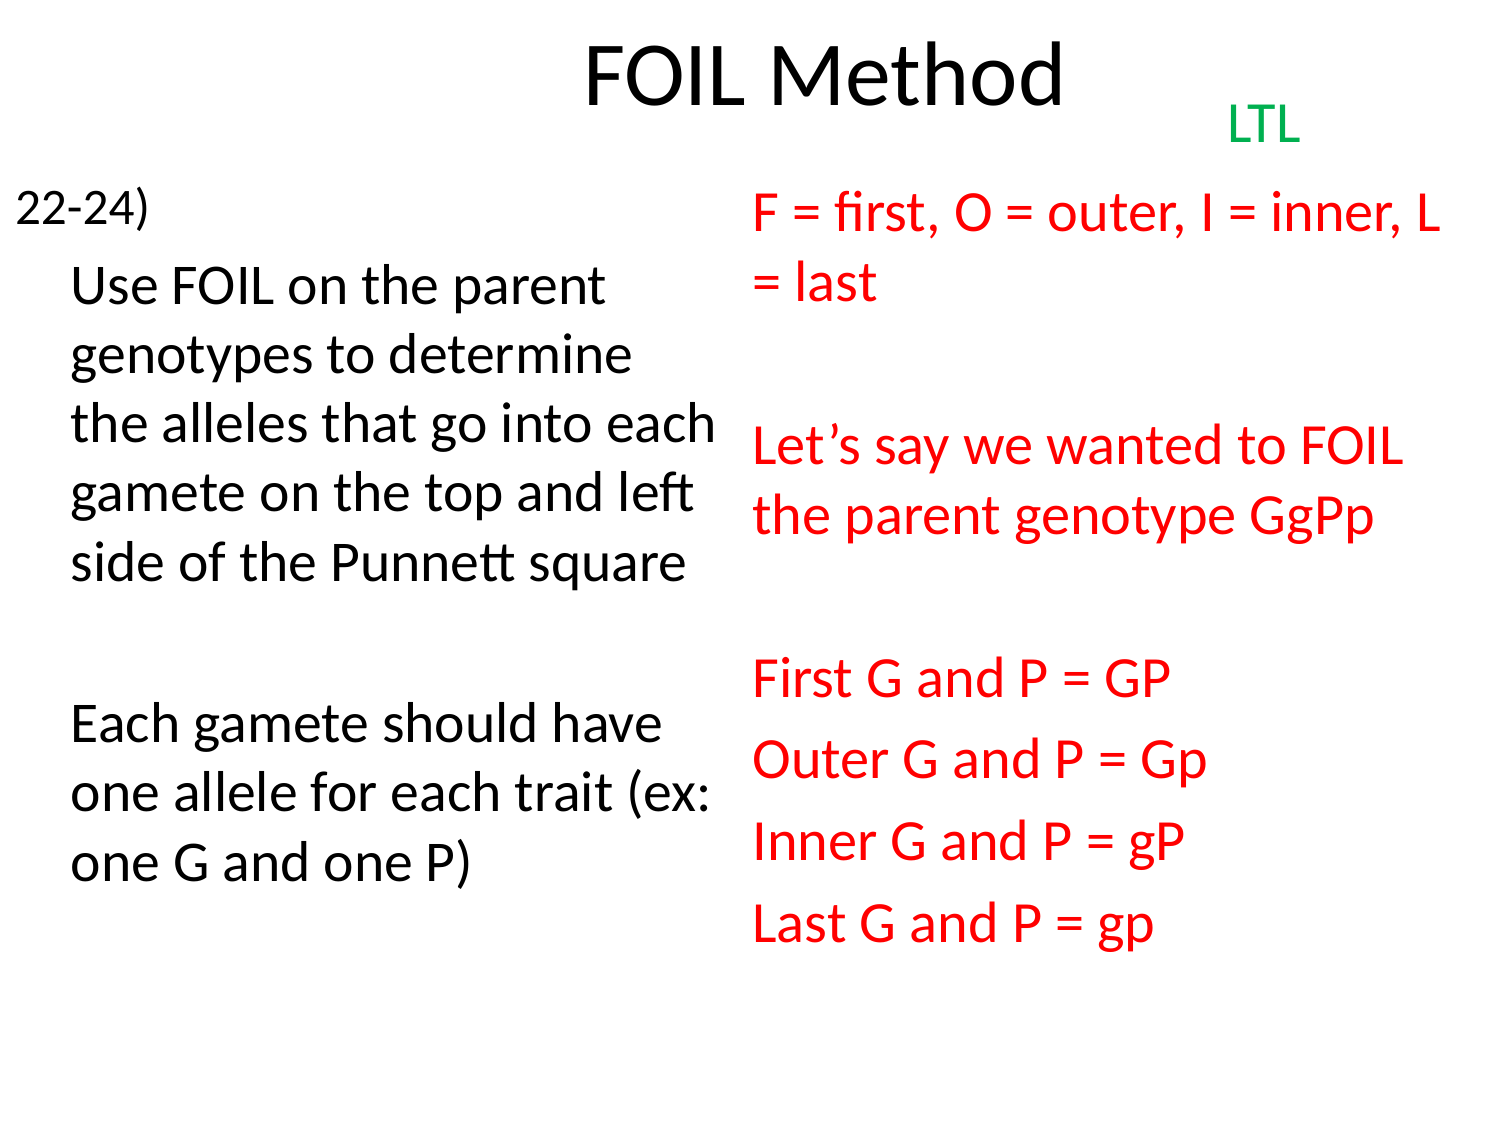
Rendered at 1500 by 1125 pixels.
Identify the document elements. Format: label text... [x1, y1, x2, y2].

title FOIL Method [150, 0, 1500, 163]
text_box F = first, O = outer, I = inner, L = last Let’s say we wanted to FOIL the parent genotype GgPp First G and P = GP Outer G and P = Gp Inner G and P = gP Last G and P = gp [737, 165, 1475, 1004]
list 22-24) Use FOIL on the parent genotypes to determine the alleles that go into each gamete on the top and left side of the Punnett square Each gamete should have one allele for each trait (ex: one G and one P) [0, 165, 737, 909]
text_box LTL [1212, 76, 1316, 162]
